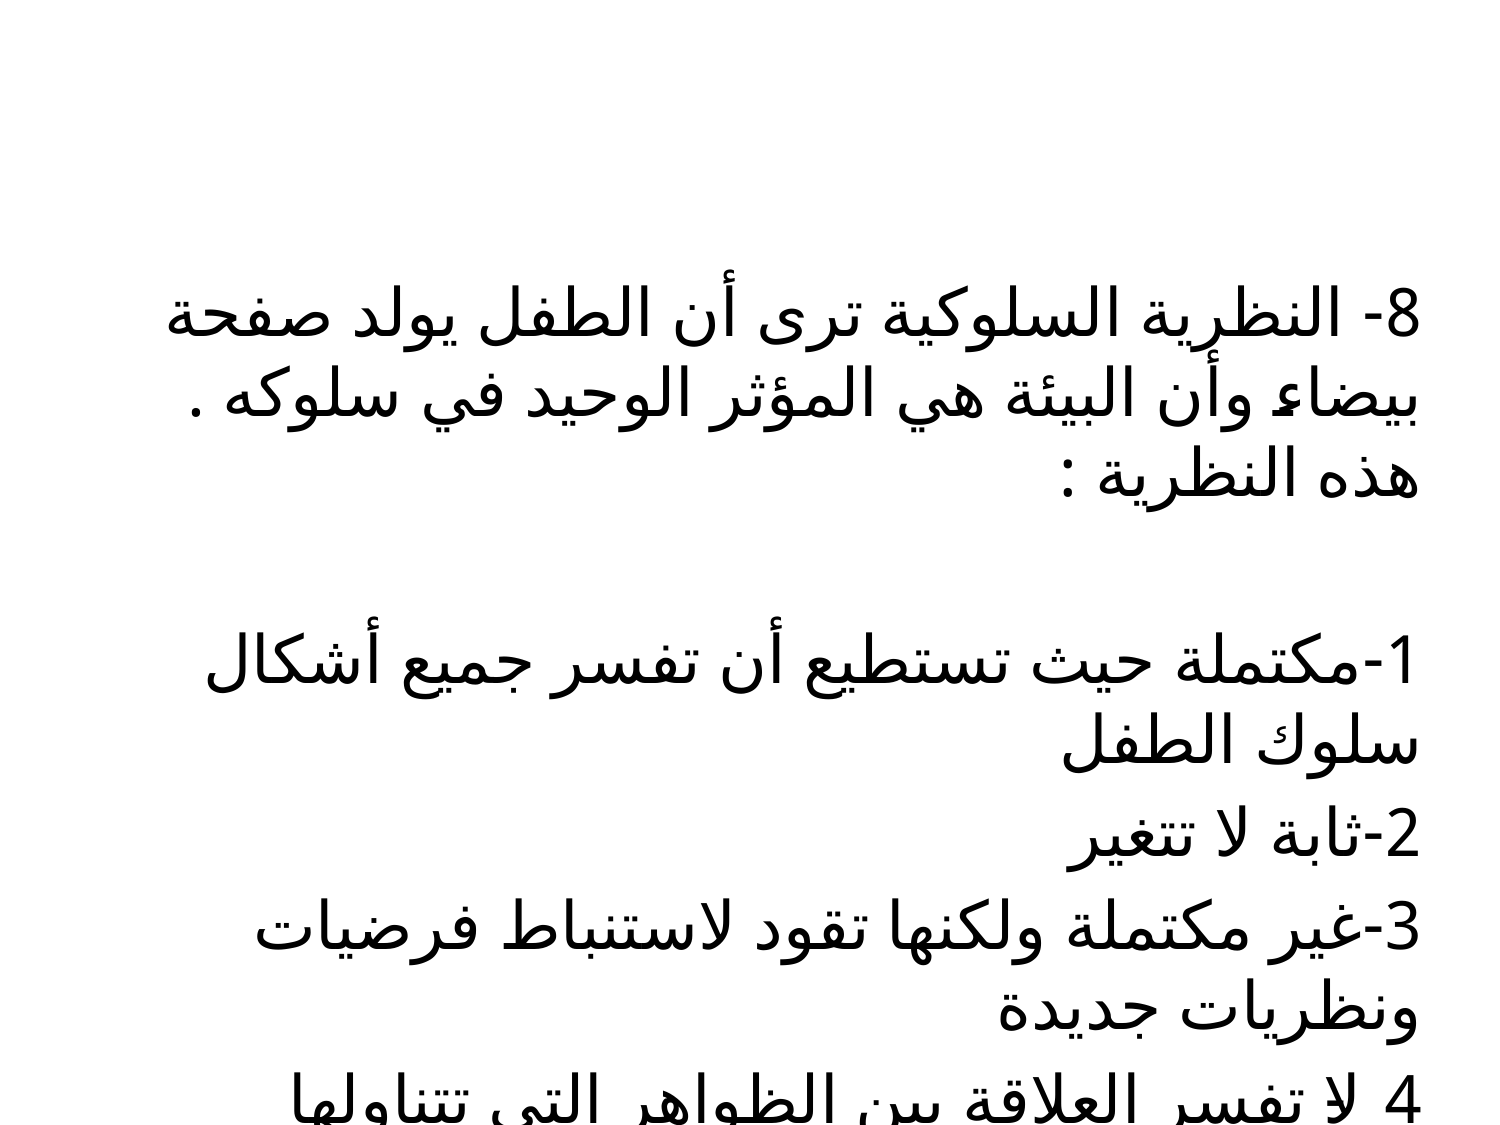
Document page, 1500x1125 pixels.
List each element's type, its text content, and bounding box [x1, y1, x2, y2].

list 8- النظرية السلوكية ترى أن الطفل يولد صفحة بيضاء وأن البيئة هي المؤثر الوحيد في سلوكه . هذه النظرية : 1-مكتملة حيث تستطيع أن تفسر جميع أشكال سلوك الطفل 2-ثابة لا تتغير 3-غير مكتملة ولكنها تقود لاستنباط فرضيات ونظريات جديدة 4-لا تفسر العلاقة بين الظواهر التي تتناولها [87, 262, 1438, 1005]
